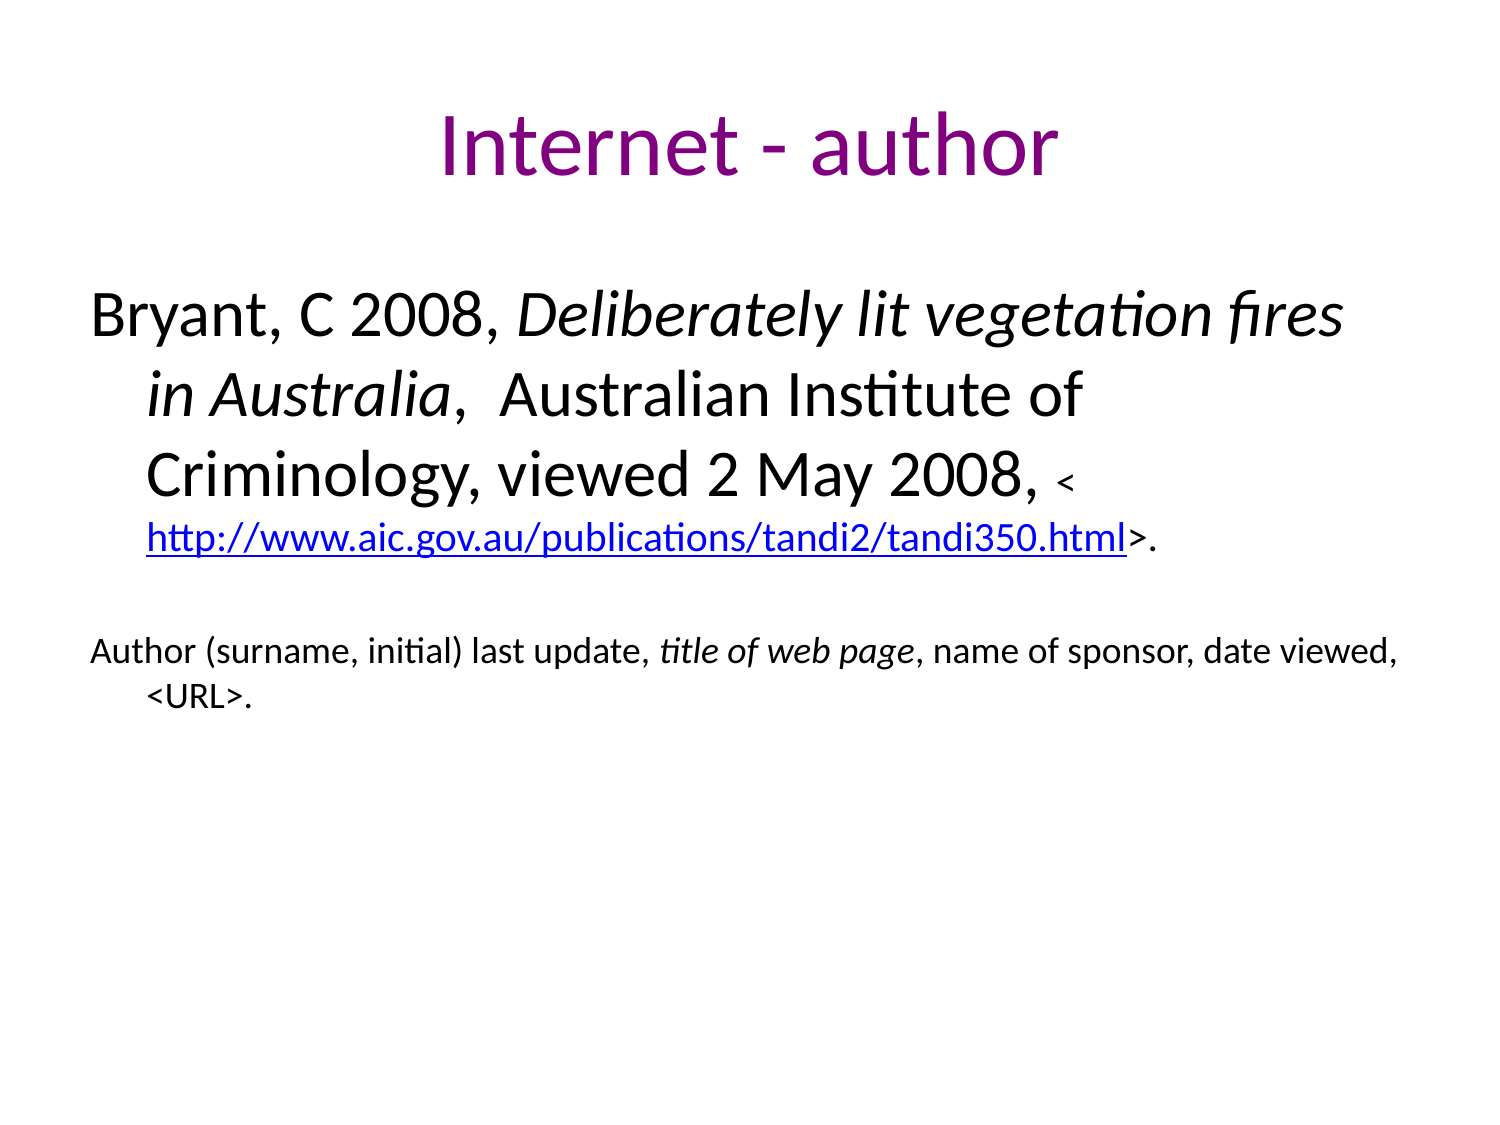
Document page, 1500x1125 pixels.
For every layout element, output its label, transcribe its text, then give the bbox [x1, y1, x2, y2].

list Bryant, C 2008, Deliberately lit vegetation fires in Australia, Australian Institute of Criminology, viewed 2 May 2008, <http://www.aic.gov.au/publications/tandi2/tandi350.html>. Author (surname, initial) last update, title of web page, name of sponsor, date viewed, <URL>. [75, 262, 1425, 1005]
title Internet - author [75, 45, 1425, 233]
